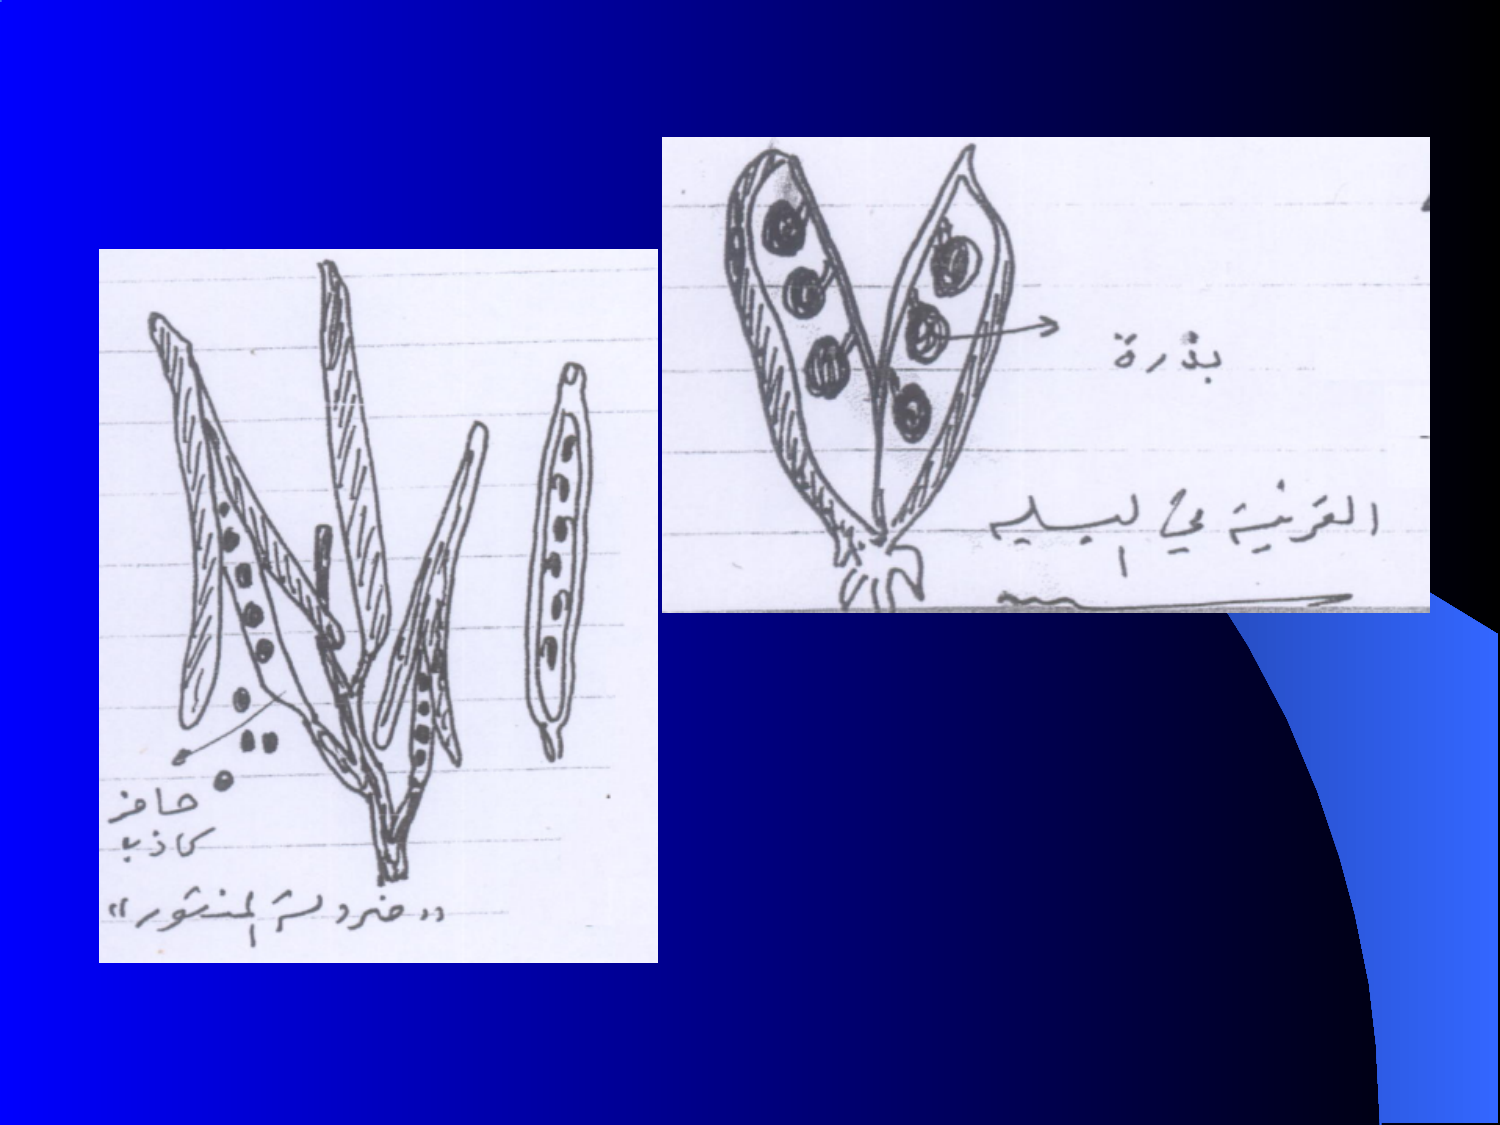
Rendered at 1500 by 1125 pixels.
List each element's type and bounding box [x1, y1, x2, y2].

picture [662, 137, 1430, 613]
picture [99, 249, 658, 963]
